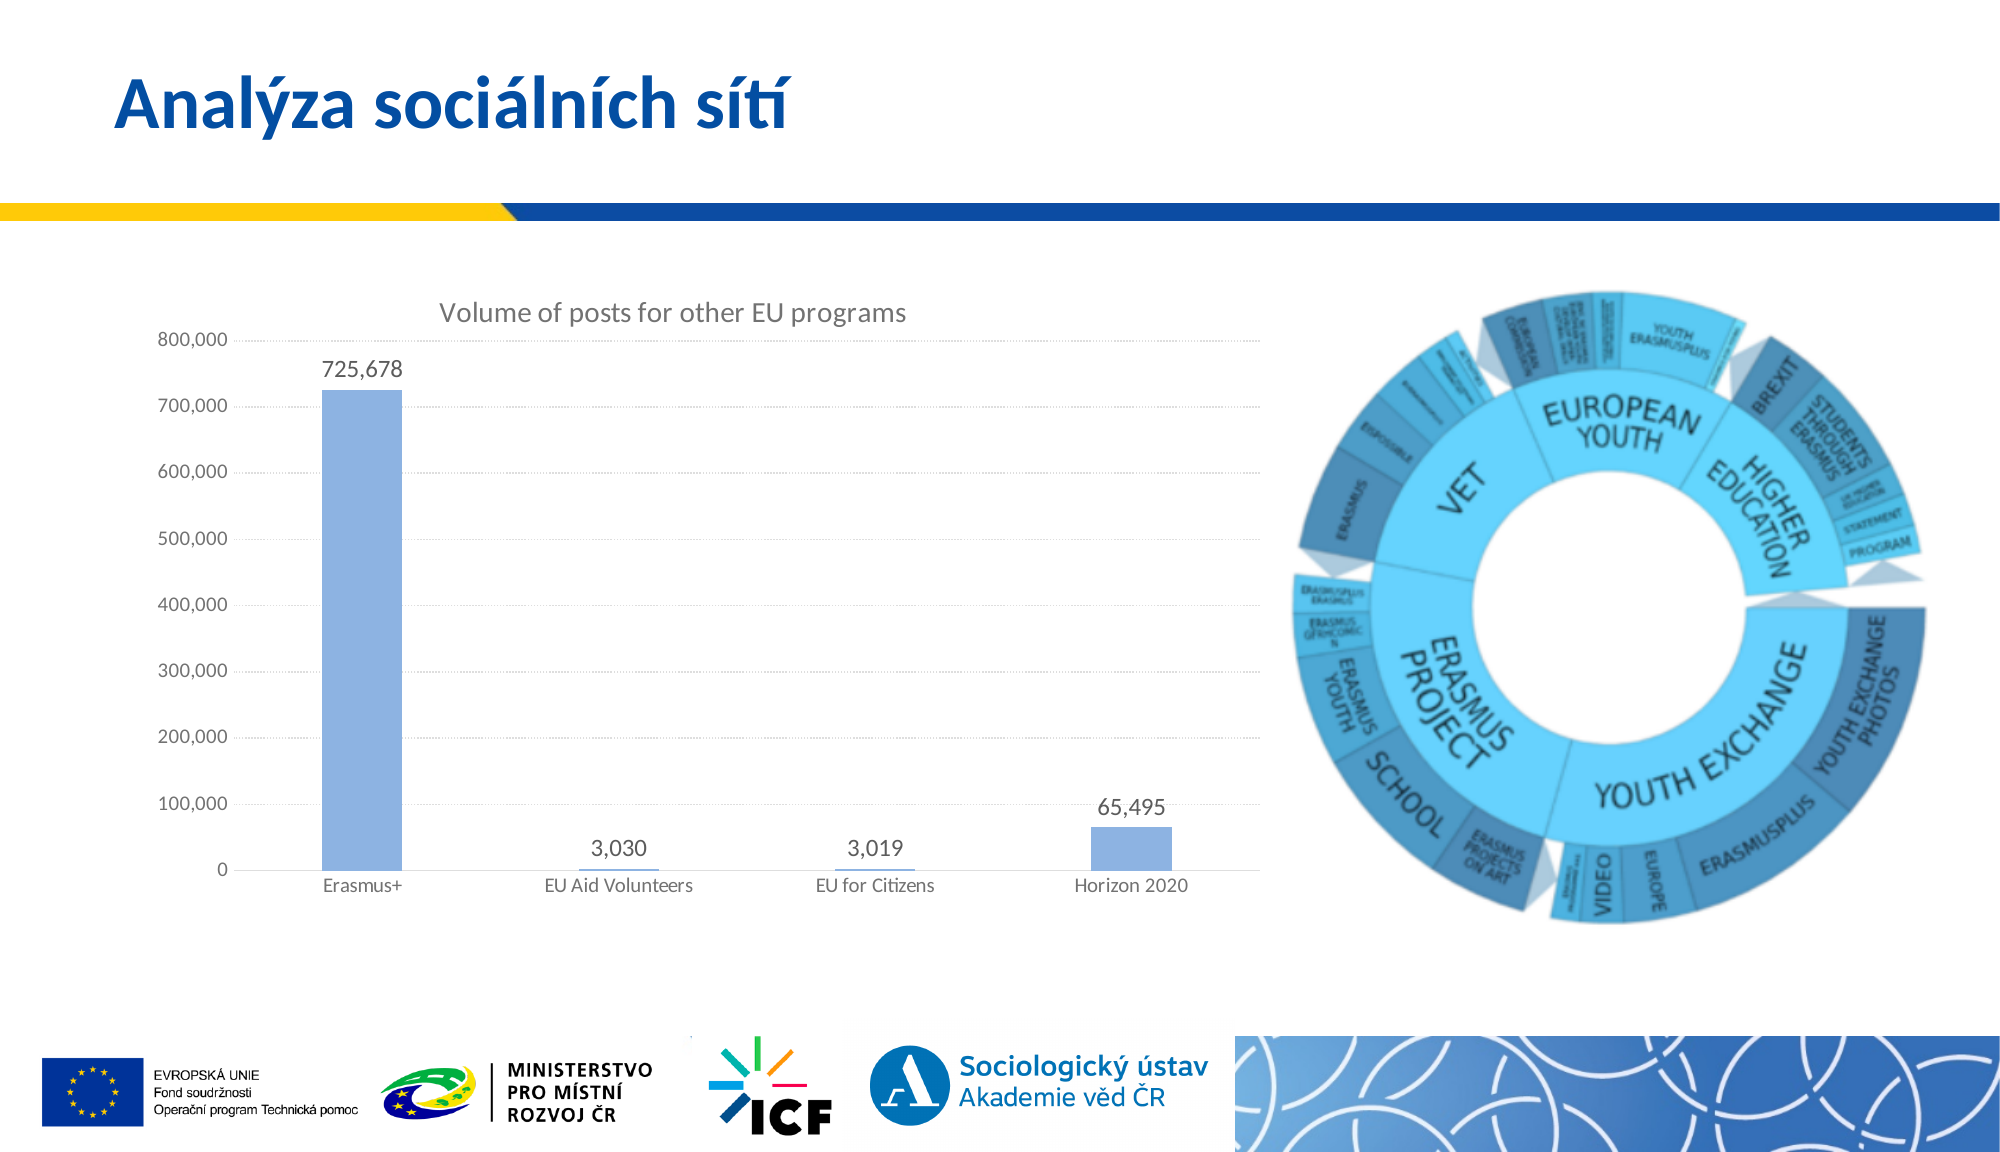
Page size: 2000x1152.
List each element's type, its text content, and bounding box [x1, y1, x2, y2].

title Analýza sociálních sítí [99, 46, 1900, 198]
picture [19, 1035, 674, 1149]
picture [1294, 268, 1948, 938]
picture [680, 1019, 2000, 1152]
picture [0, 203, 2000, 221]
chart [52, 268, 1294, 1019]
